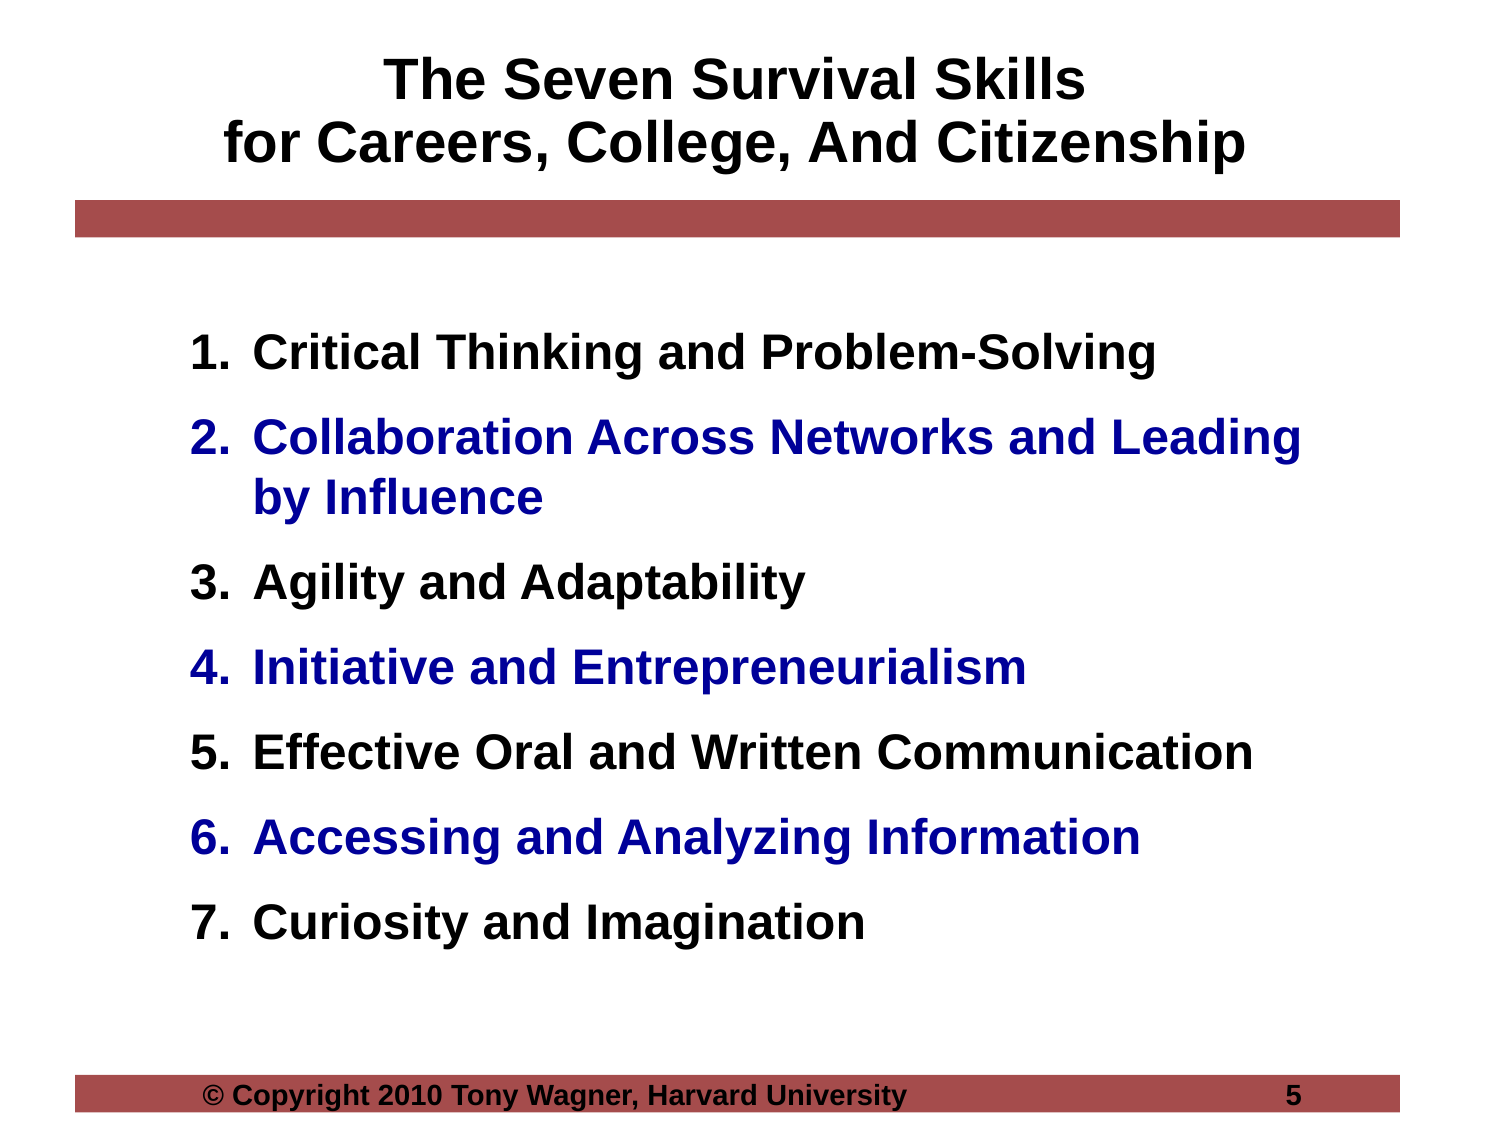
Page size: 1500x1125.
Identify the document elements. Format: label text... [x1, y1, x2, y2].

list Critical Thinking and Problem-Solving Collaboration Across Networks and Leading by Influence Agility and Adaptability Initiative and Entrepreneurialism Effective Oral and Written Communication Accessing and Analyzing Information Curiosity and Imagination [174, 311, 1338, 1051]
title The Seven Survival Skills for Careers, College, And Citizenship [99, 36, 1388, 188]
